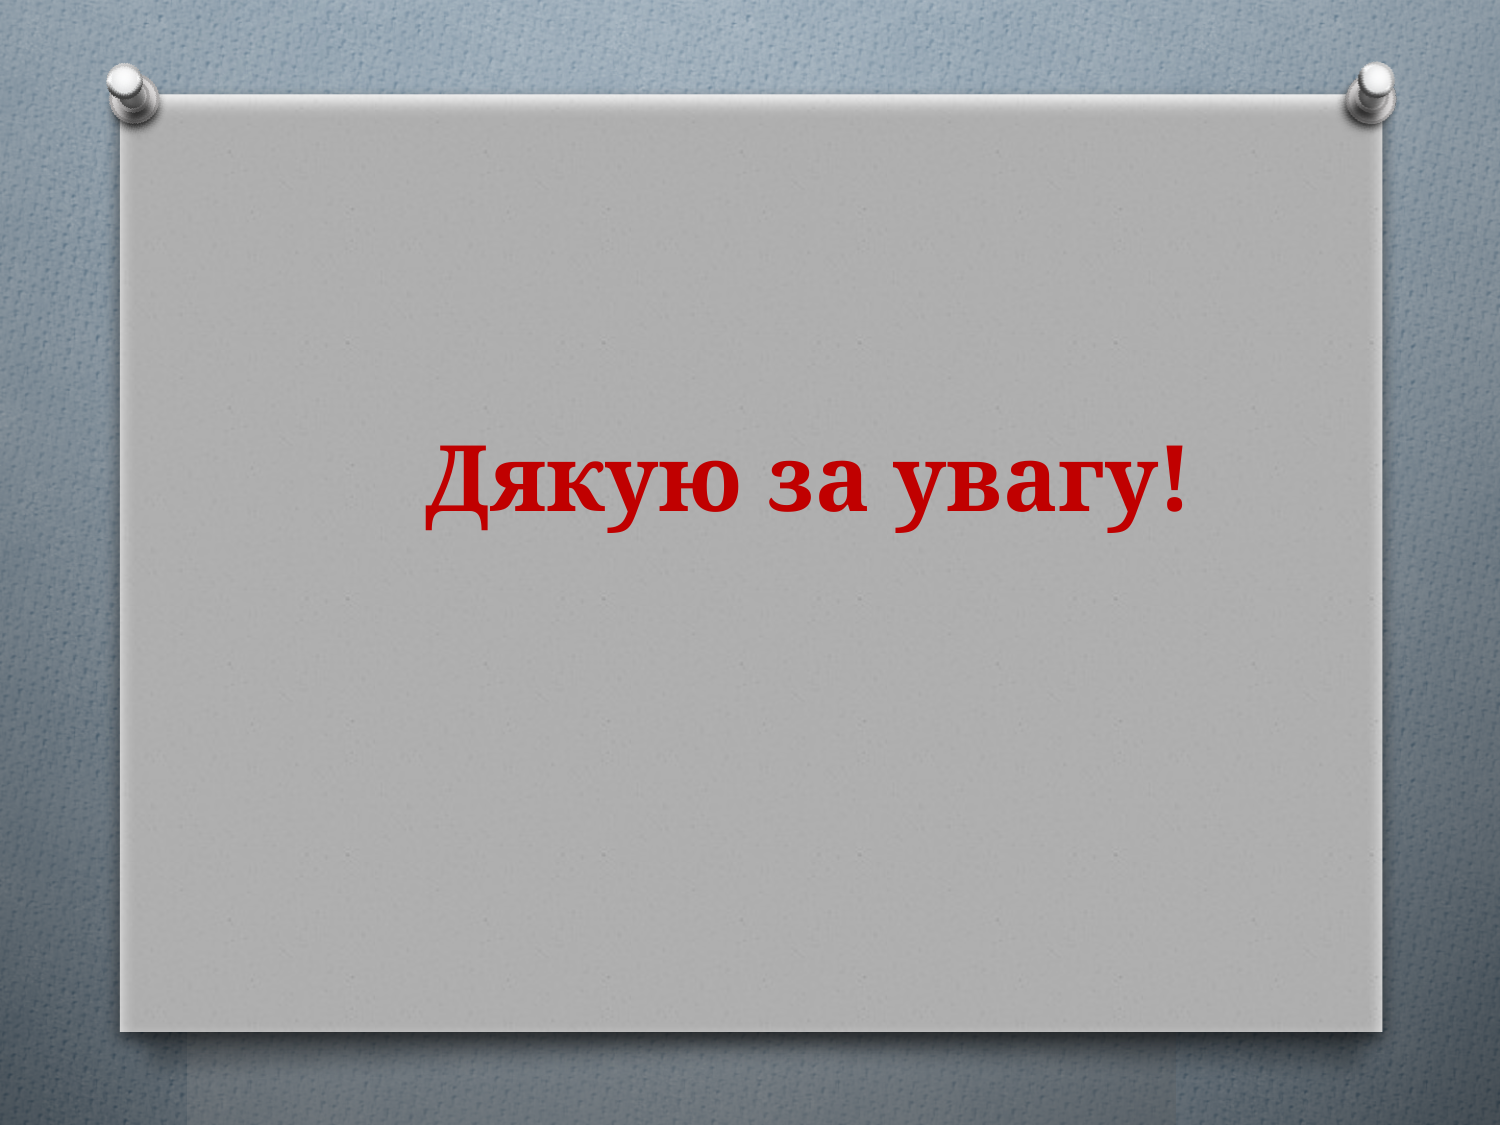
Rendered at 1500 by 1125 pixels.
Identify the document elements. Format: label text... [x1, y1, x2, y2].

picture [1317, 35, 1439, 156]
title Дякую за увагу! [246, 398, 1374, 661]
picture [75, 29, 198, 153]
